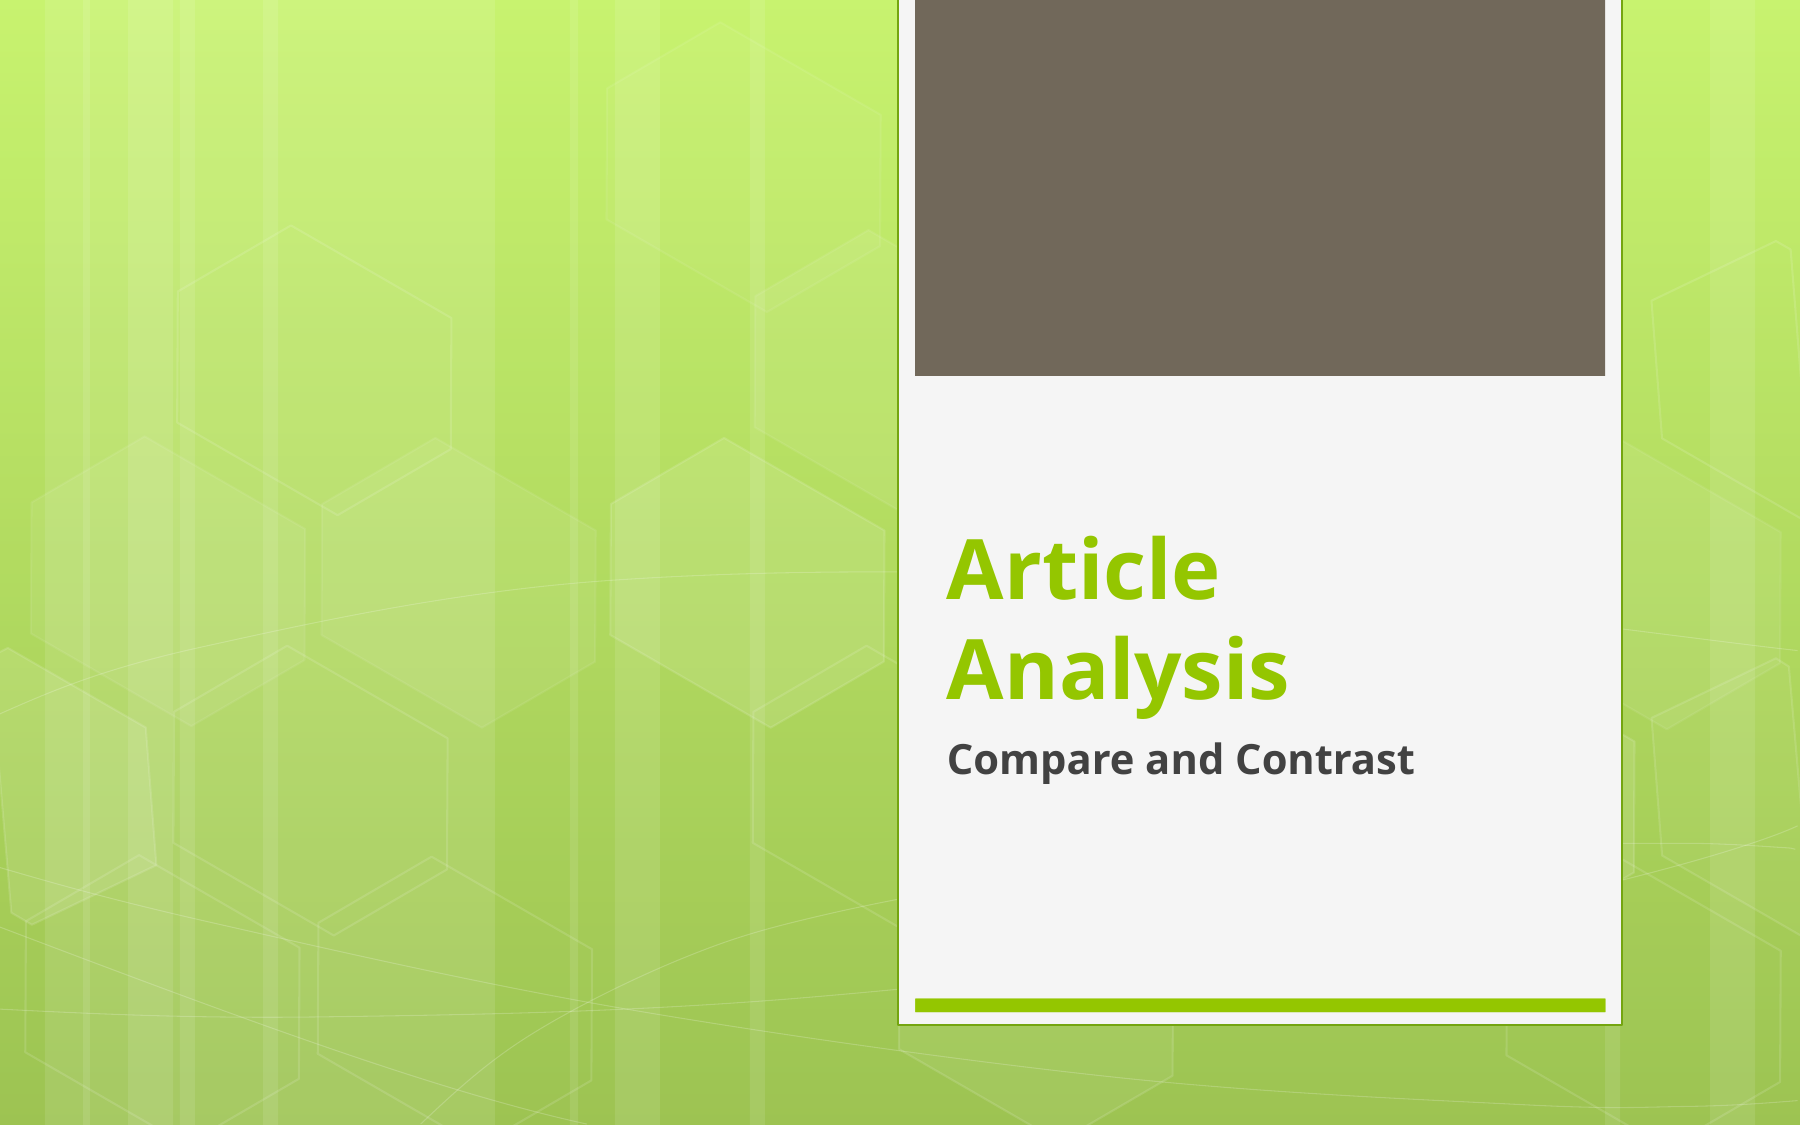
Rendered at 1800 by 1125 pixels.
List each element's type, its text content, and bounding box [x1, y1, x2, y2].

subtitle Compare and Contrast [931, 725, 1584, 933]
title Article Analysis [931, 444, 1584, 724]
